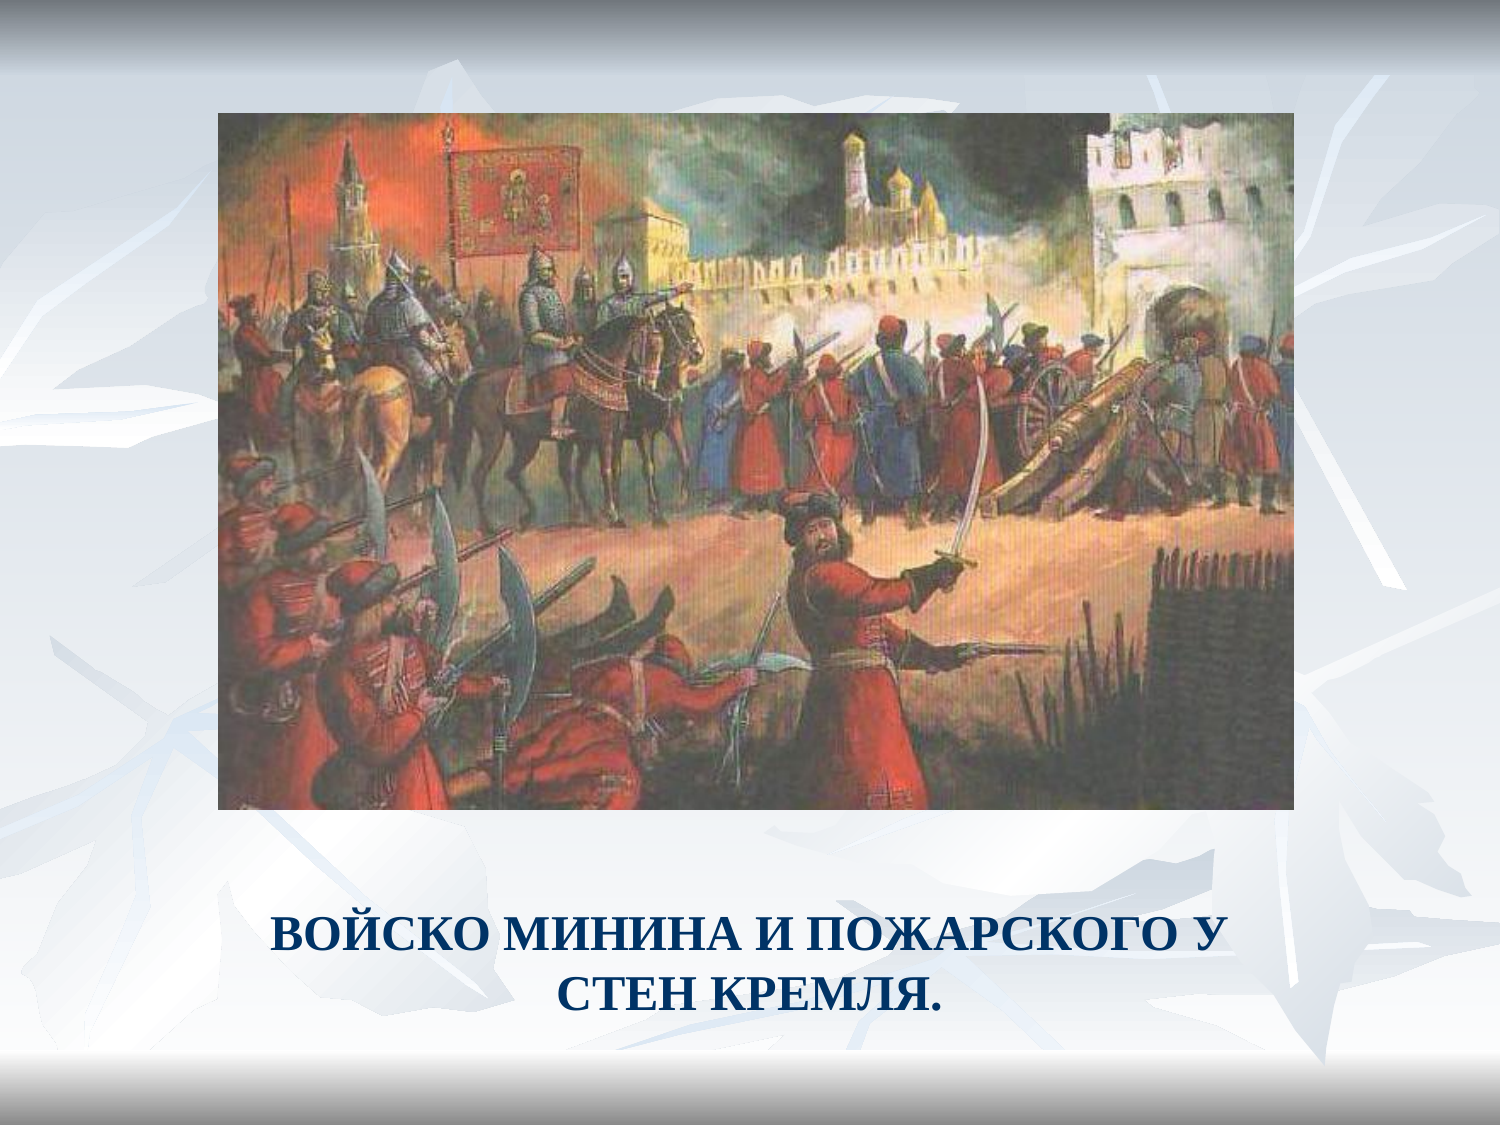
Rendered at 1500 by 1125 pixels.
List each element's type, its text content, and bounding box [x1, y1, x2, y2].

text_box ВОЙСКО МИНИНА И ПОЖАРСКОГО У СТЕН КРЕМЛЯ. [206, 893, 1294, 1028]
picture [218, 113, 1294, 811]
